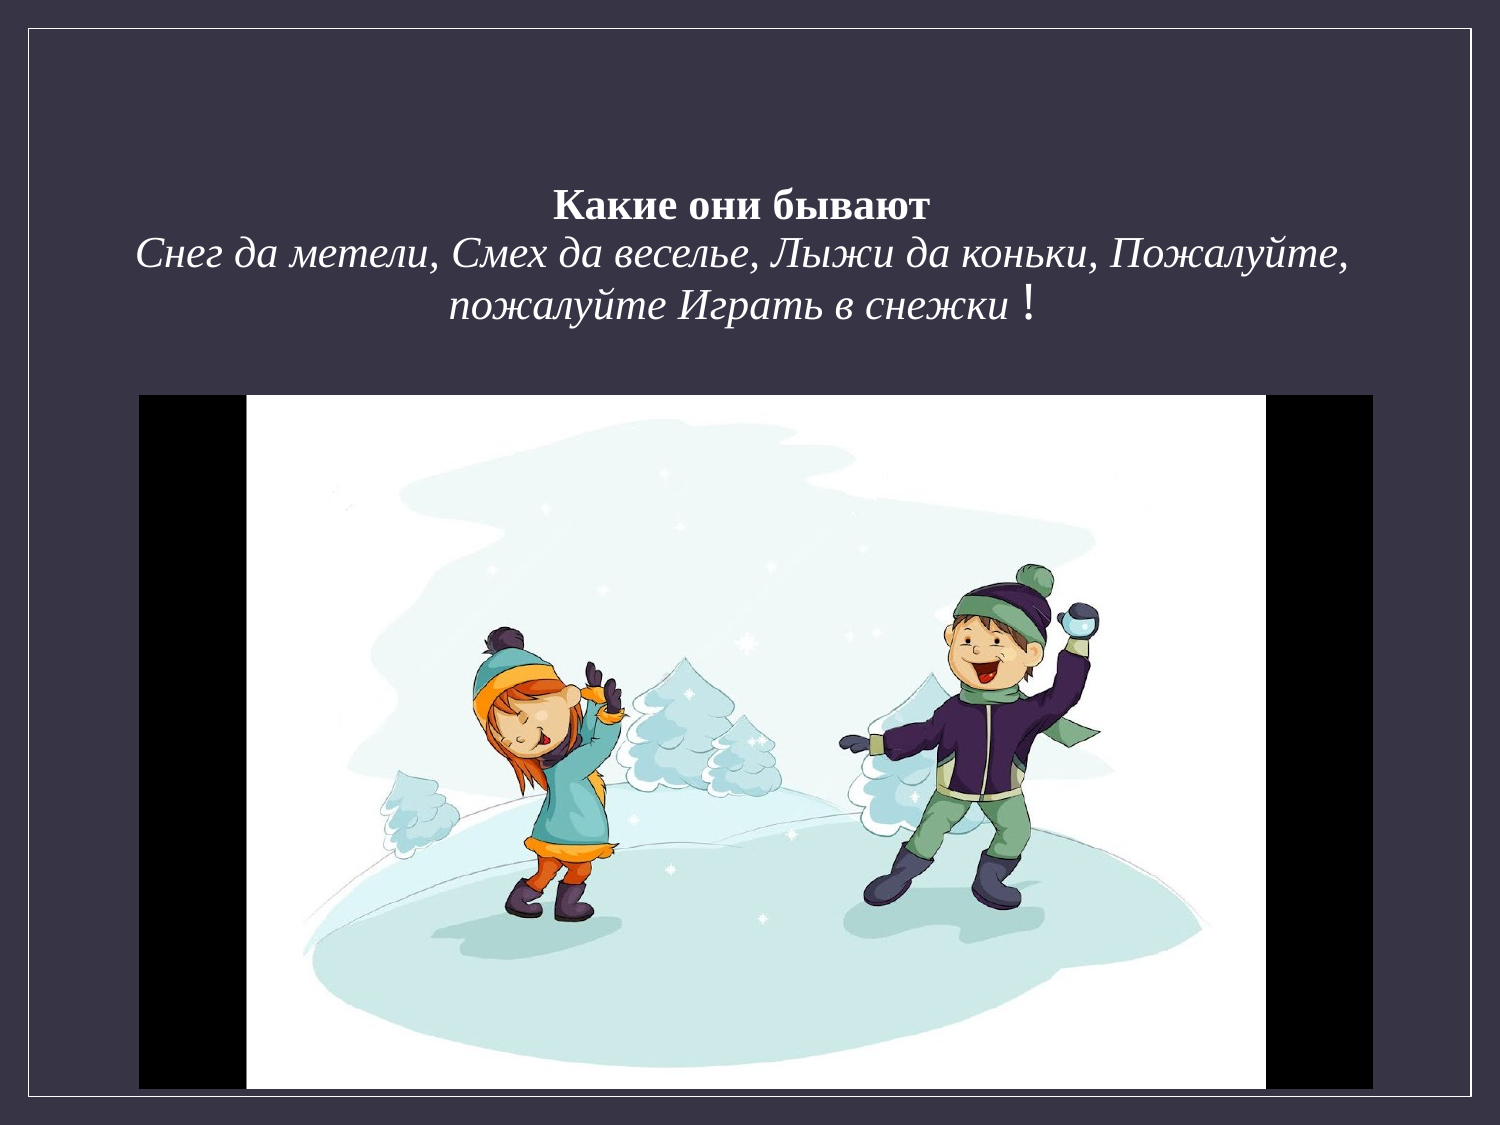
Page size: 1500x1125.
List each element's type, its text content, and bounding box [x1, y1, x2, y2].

title Какие они бывают Снег да метели, Смех да веселье, Лыжи да коньки, Пожалуйте, пожалуйте Играть в снежки ! [112, 172, 1373, 398]
picture [139, 395, 1373, 1089]
